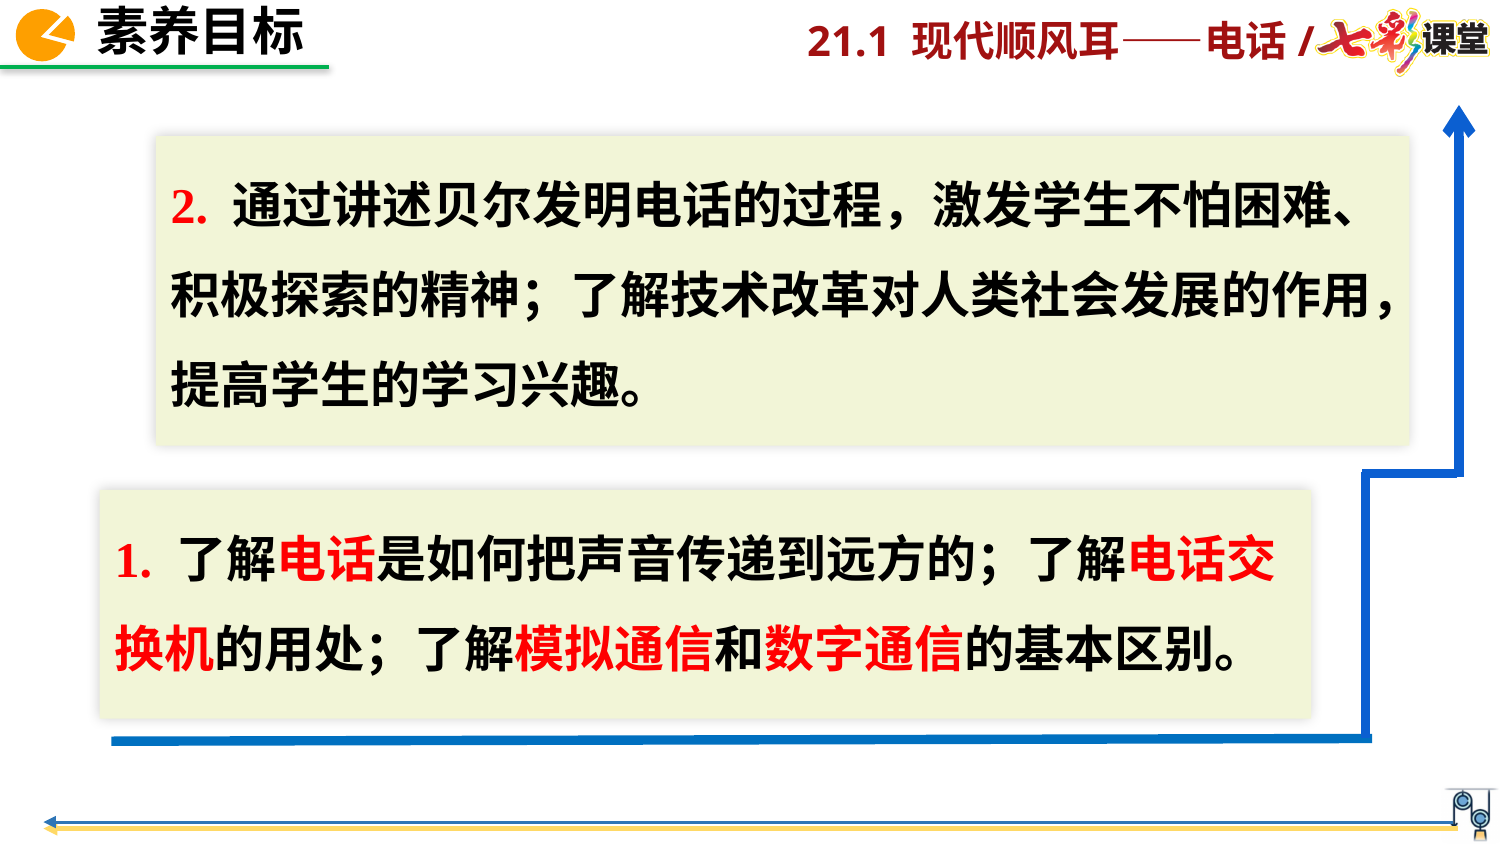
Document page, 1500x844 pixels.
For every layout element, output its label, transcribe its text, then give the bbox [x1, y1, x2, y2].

picture [1449, 793, 1493, 836]
text_box 1. 了解电话是如何把声音传递到远方的；了解电话交换机的用处；了解模拟通信和数字通信的基本区别。 [99, 489, 106, 719]
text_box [111, 104, 1460, 742]
picture [1313, 7, 1492, 77]
